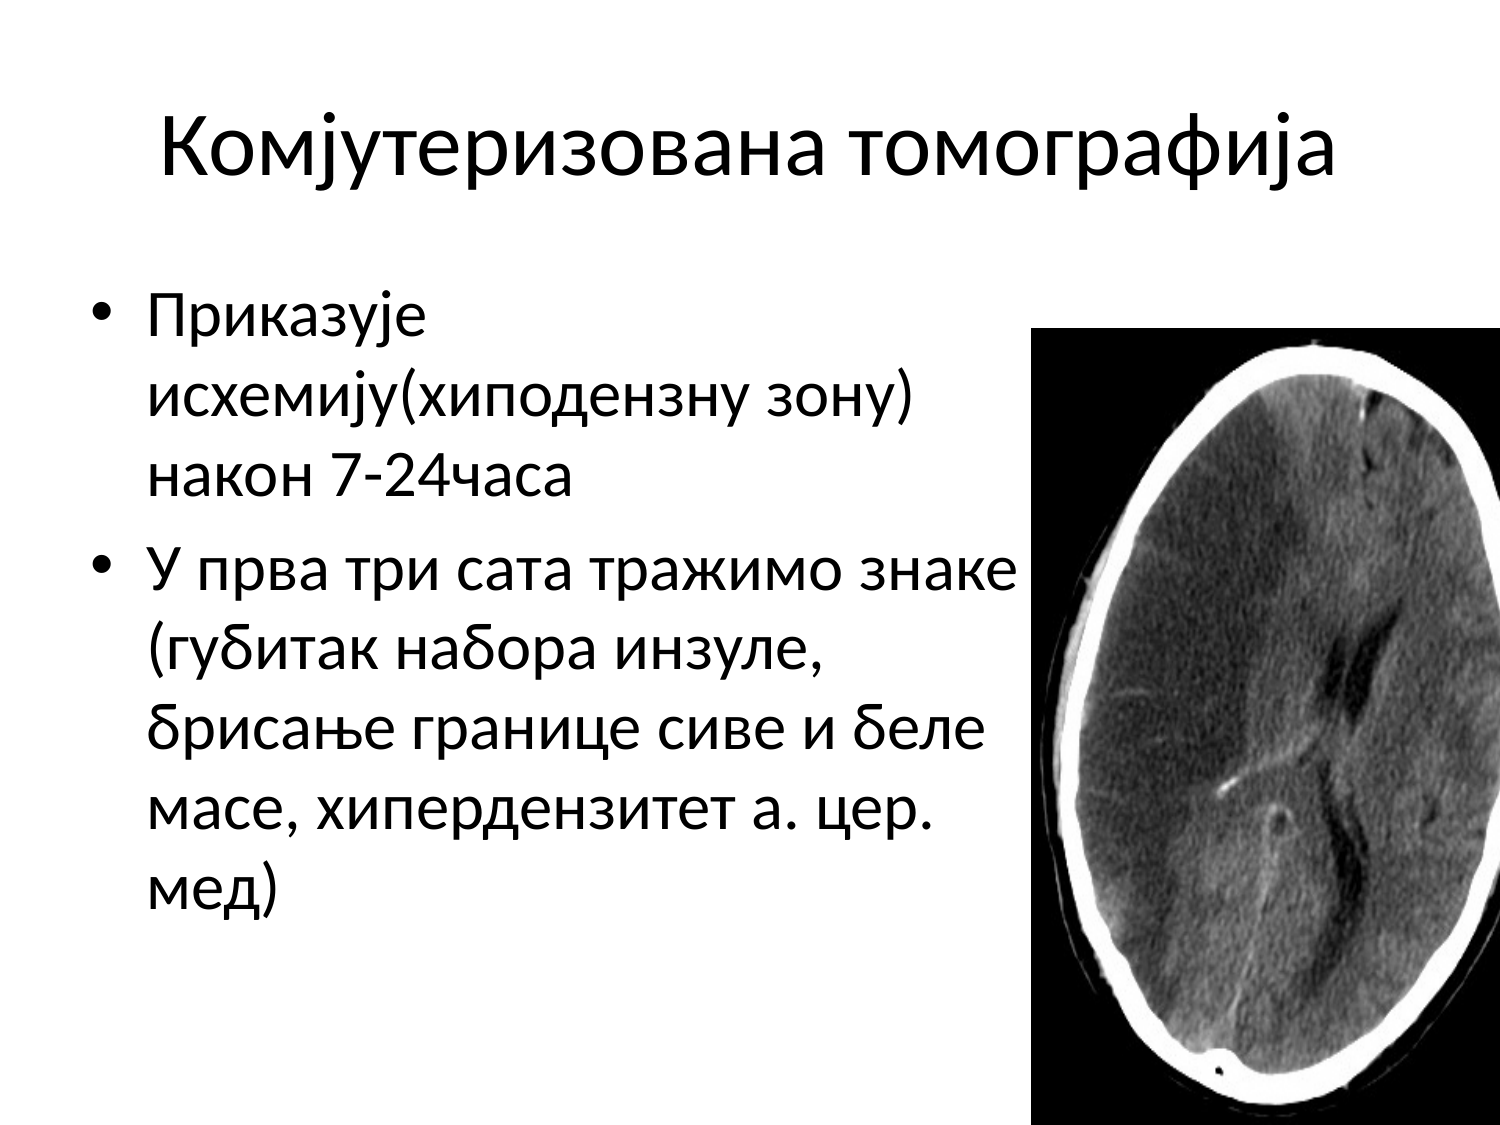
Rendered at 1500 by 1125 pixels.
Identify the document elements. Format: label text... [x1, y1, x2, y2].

list Приказује исхемију(хиподензну зону) након 7-24часа У прва три сата тражимо знаке (губитак набора инзуле, брисање границе сиве и беле масе, хипердензитет а. цер. мед) [75, 262, 1043, 1005]
title Комјутеризована томографија [75, 45, 1425, 233]
picture [1030, 327, 1500, 1125]
